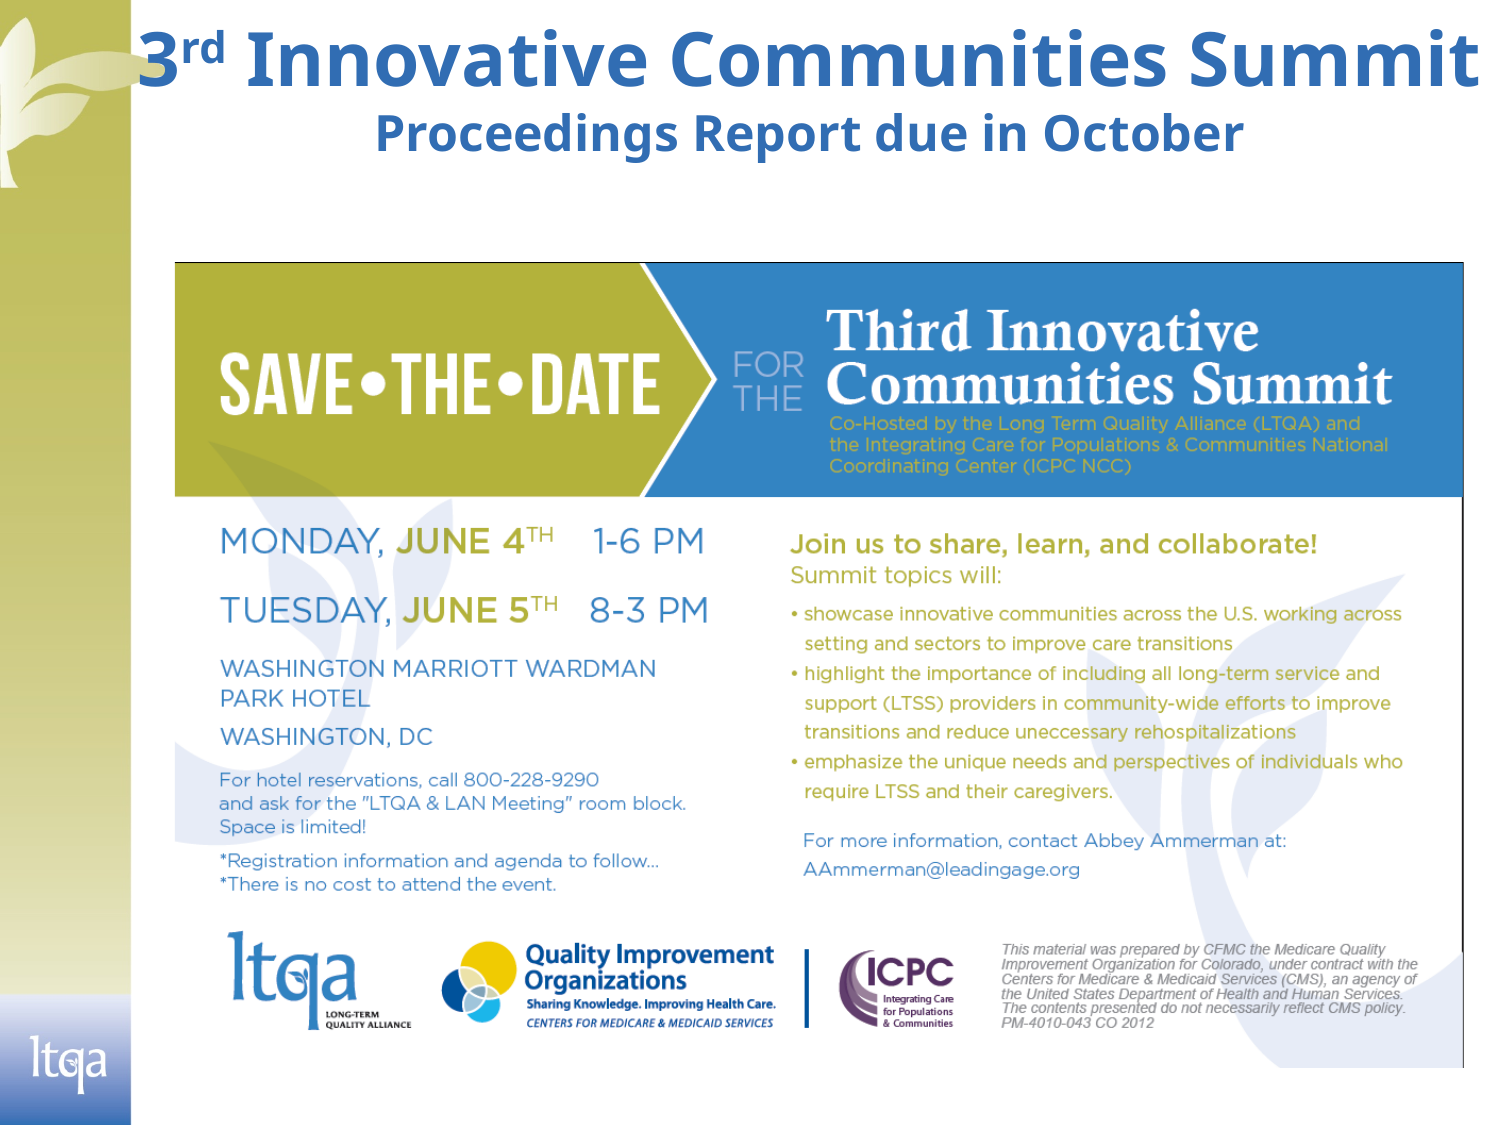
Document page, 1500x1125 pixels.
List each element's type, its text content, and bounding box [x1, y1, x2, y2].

picture [0, 0, 173, 1125]
title 3rd Innovative Communities Summit Proceedings Report due in October [134, 37, 1486, 136]
picture [174, 262, 1464, 1069]
